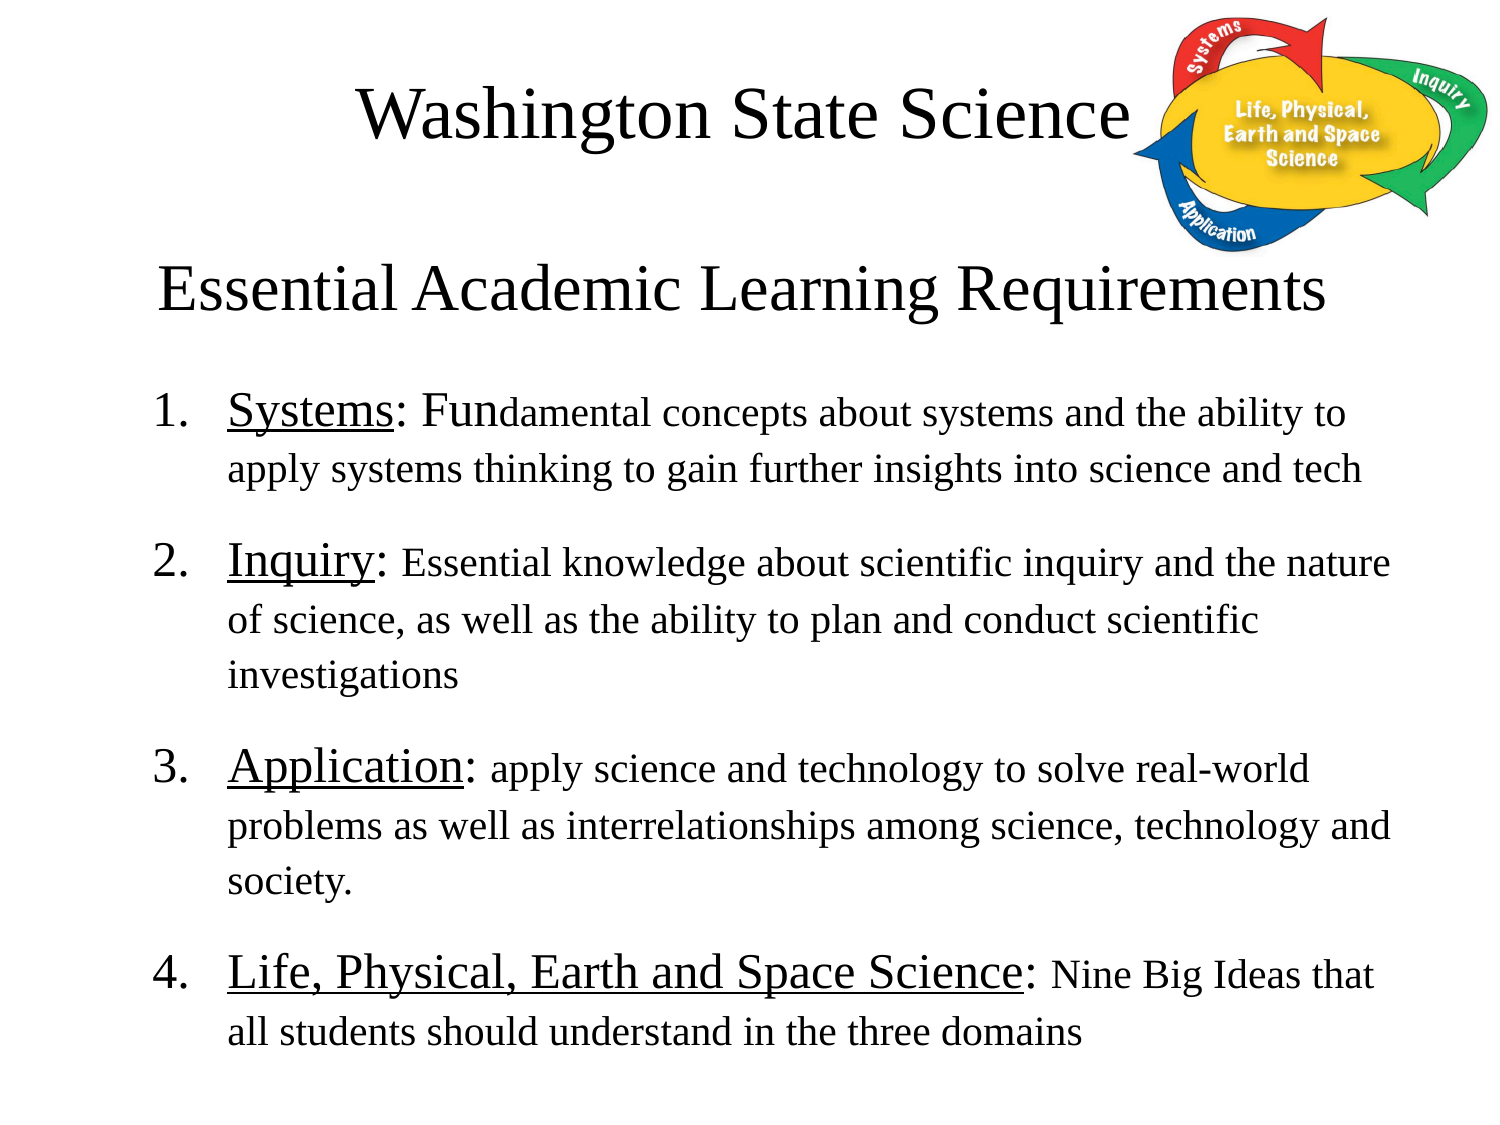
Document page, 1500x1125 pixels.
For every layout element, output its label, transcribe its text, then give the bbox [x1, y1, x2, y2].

title Washington State Science Essential Academic Learning Requirements [99, 99, 1388, 288]
picture [1099, 0, 1500, 263]
list Systems: Fundamental concepts about systems and the ability to apply systems thinking to gain further insights into science and tech Inquiry: Essential knowledge about scientific inquiry and the nature of science, as well as the ability to plan and conduct scientific investigations Application: apply science and technology to solve real-world problems as well as interrelationships among science, technology and society. Life, Physical, Earth and Space Science: Nine Big Ideas that all students should understand in the three domains [137, 362, 1413, 1100]
